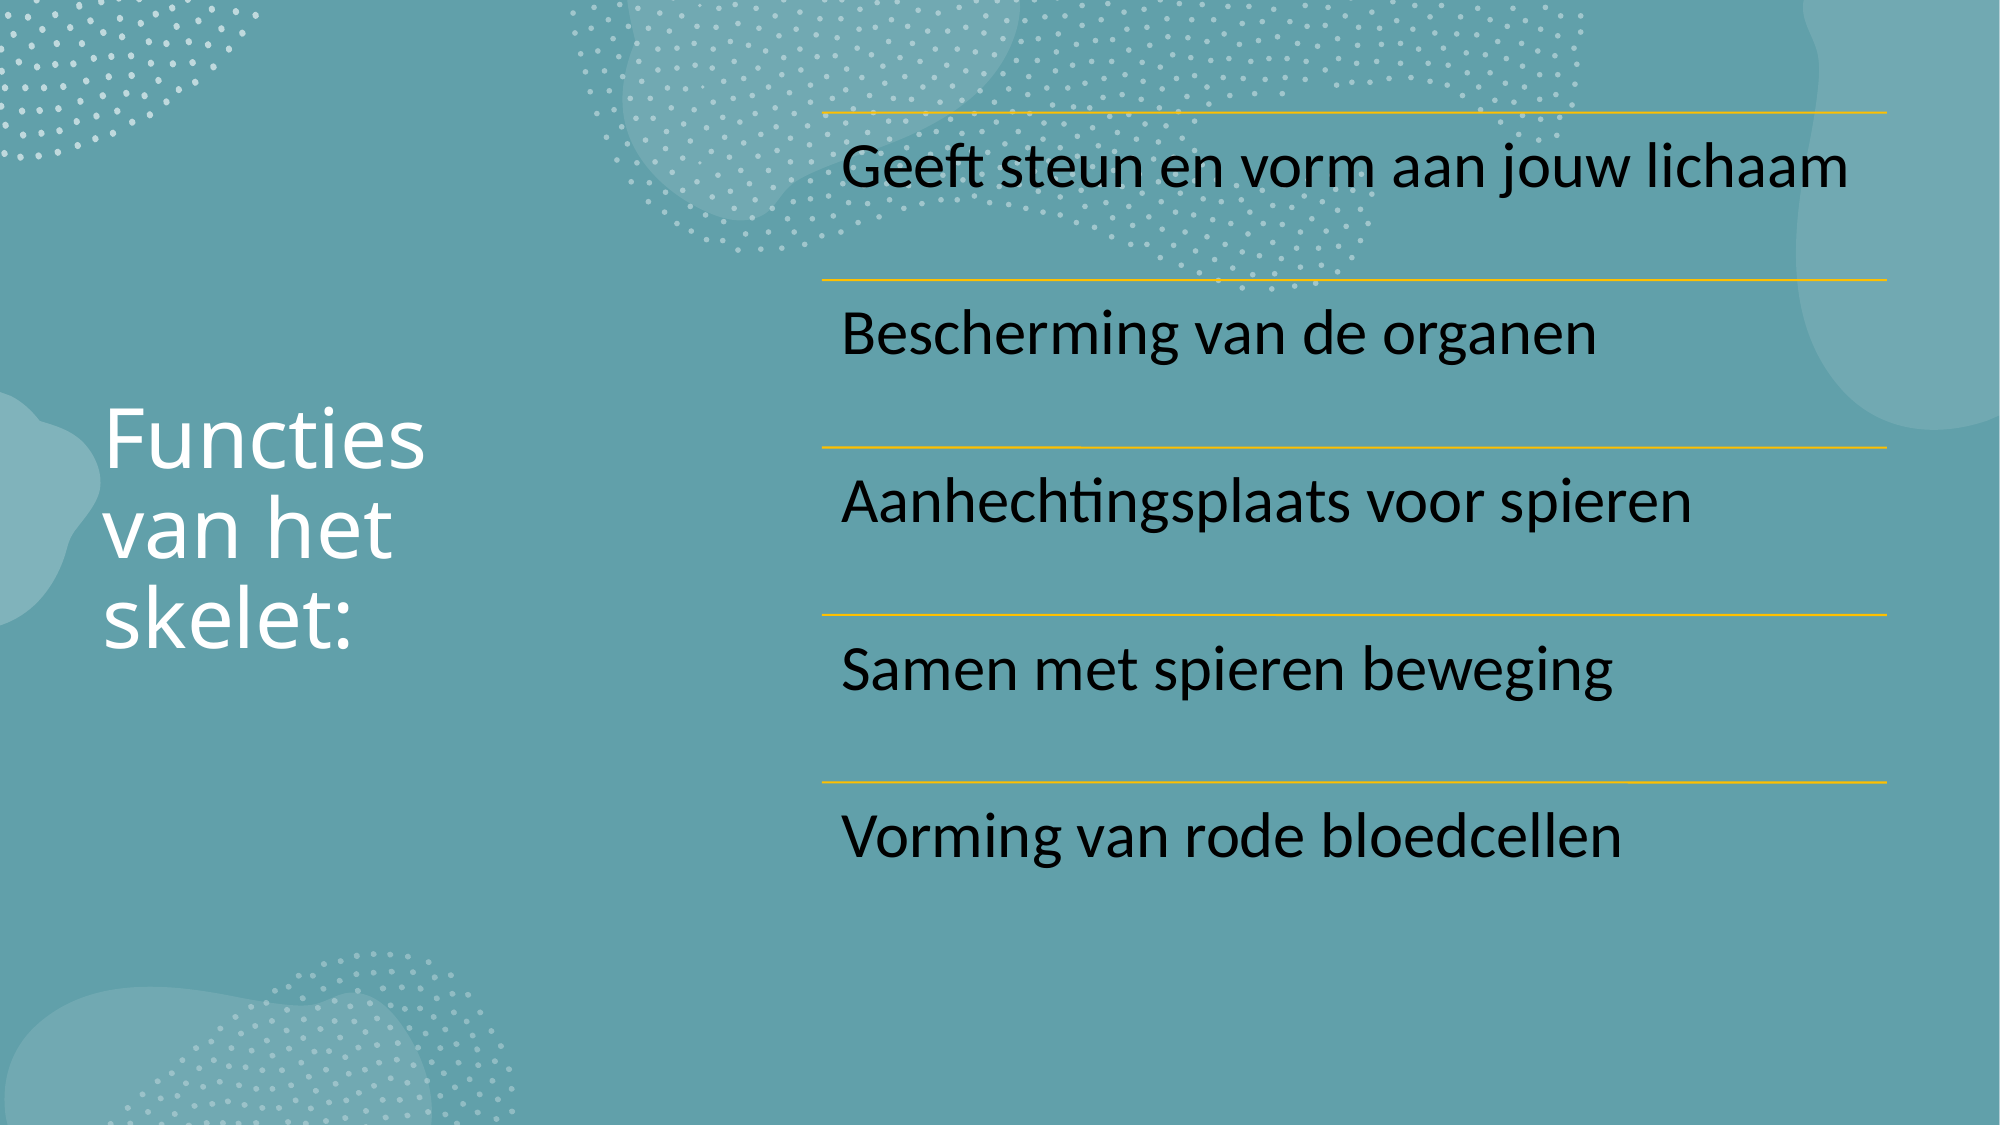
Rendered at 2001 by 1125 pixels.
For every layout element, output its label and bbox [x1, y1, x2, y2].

text_box [0, 0, 2000, 1125]
text_box [821, 112, 1887, 950]
